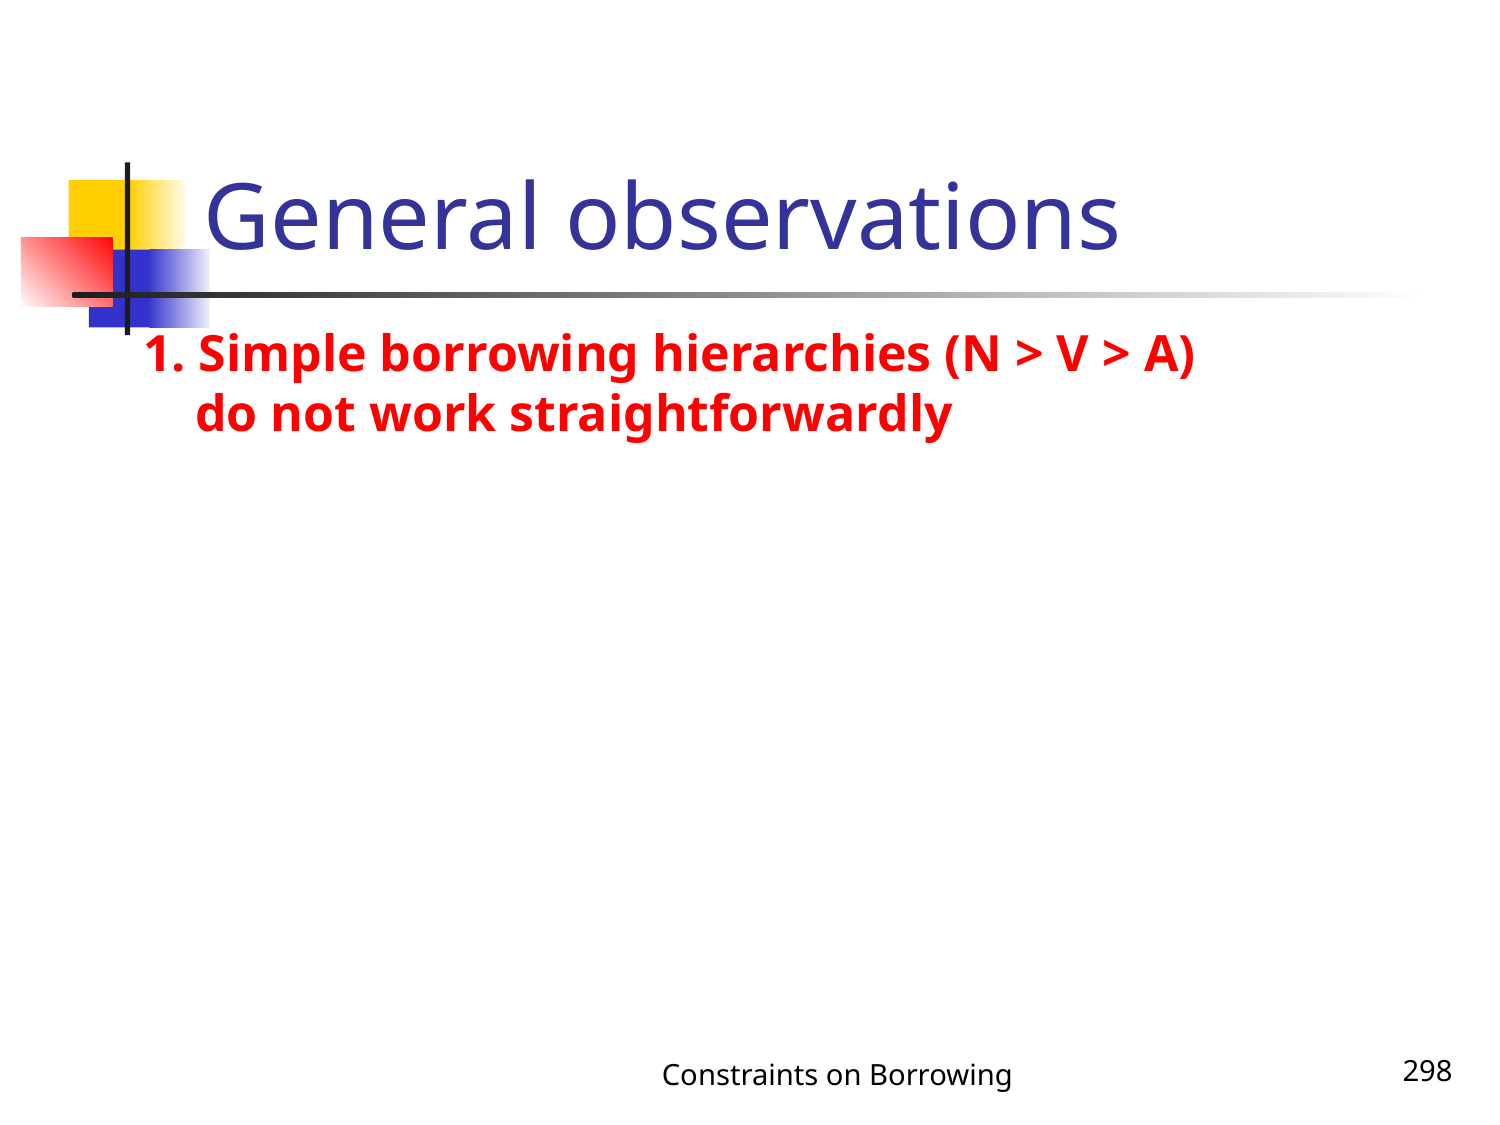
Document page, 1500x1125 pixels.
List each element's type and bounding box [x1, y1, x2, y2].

slide_number [1154, 1023, 1468, 1100]
title [188, 34, 1468, 276]
footer [599, 1023, 1076, 1100]
text_box [128, 314, 1374, 509]
